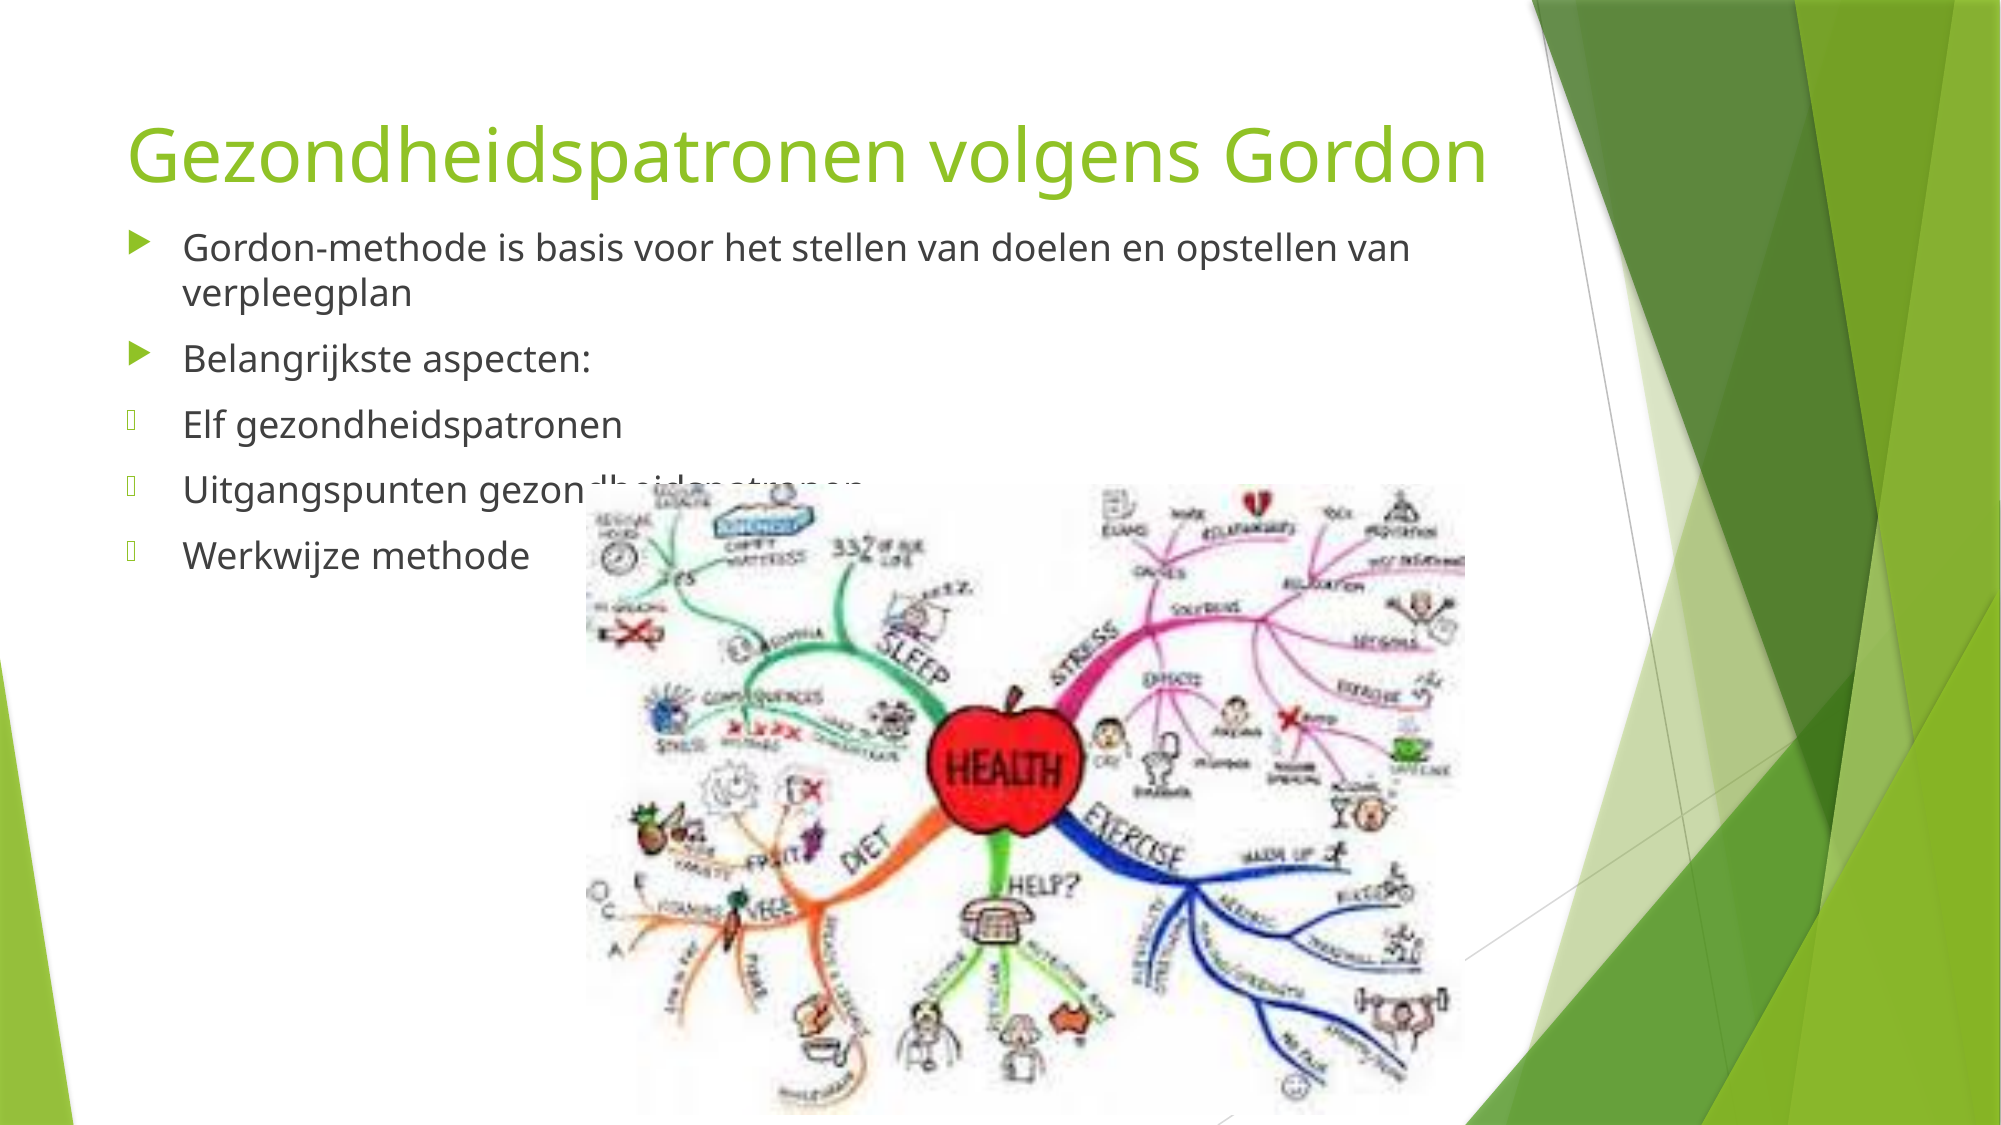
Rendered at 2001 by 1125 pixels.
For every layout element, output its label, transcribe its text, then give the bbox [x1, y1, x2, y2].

list Gordon-methode is basis voor het stellen van doelen en opstellen van verpleegplan Belangrijkste aspecten: Elf gezondheidspatronen Uitgangspunten gezondheidspatronen Werkwijze methode [111, 216, 1638, 853]
title Gezondheidspatronen volgens Gordon [111, 99, 1522, 216]
picture [585, 483, 1466, 1115]
